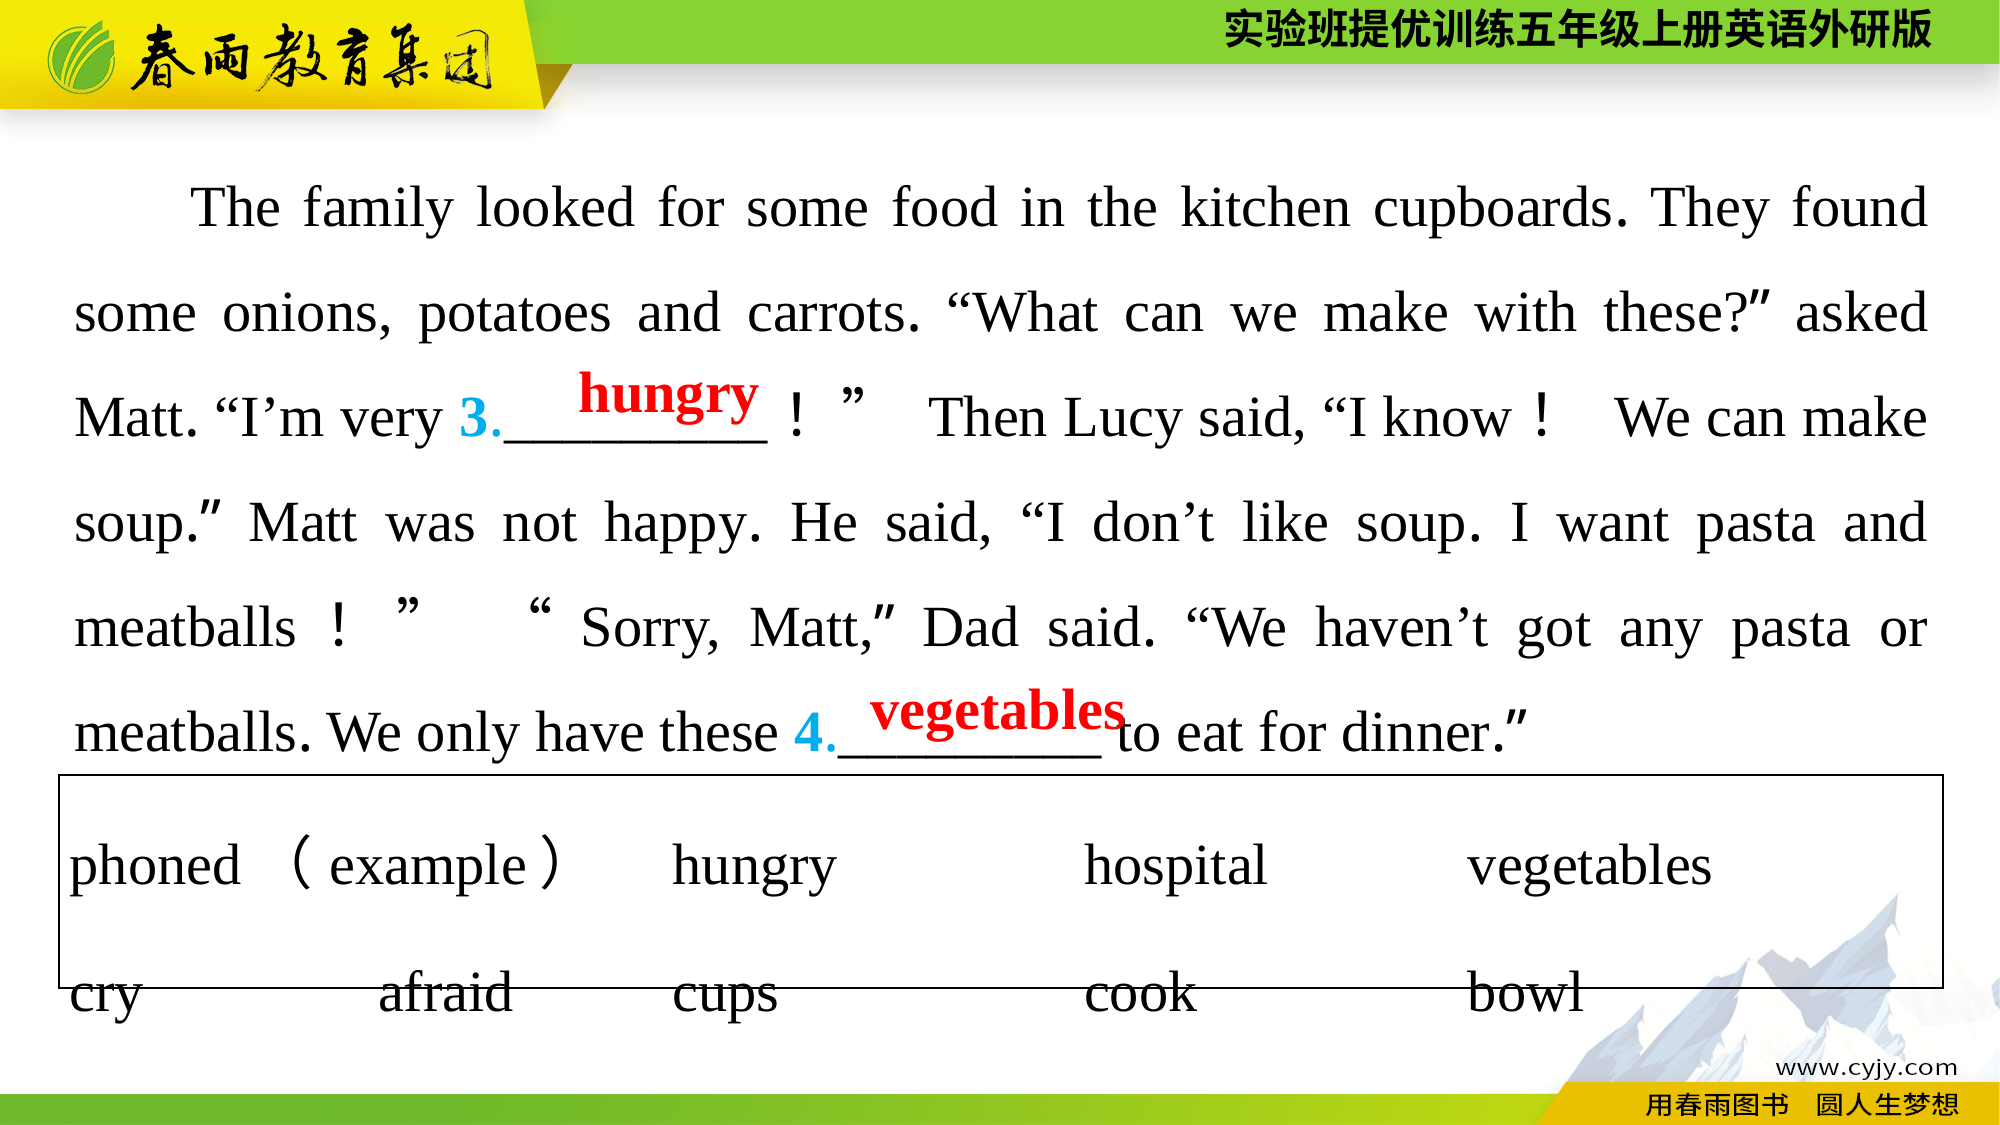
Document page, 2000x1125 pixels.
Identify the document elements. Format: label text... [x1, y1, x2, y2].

text_box vegetables [855, 664, 1142, 749]
table_header phoned（example） hungry hospital vegetables cry afraid cups cook bowl [60, 776, 1942, 987]
picture [0, 0, 2000, 1125]
text_box hungry [563, 346, 776, 432]
list The family looked for some food in the kitchen cupboards. They found some onions, potatoes and carrots. “What can we make with these?” asked Matt. “I’m very 3._________！” Then Lucy said, “I know！ We can make soup.” Matt was not happy. He said, “I don’t like soup. I want pasta and meatballs！” “Sorry, Matt,” Dad said. “We haven’t got any pasta or meatballs. We only have these 4._________ to eat for dinner.” [59, 125, 1944, 764]
